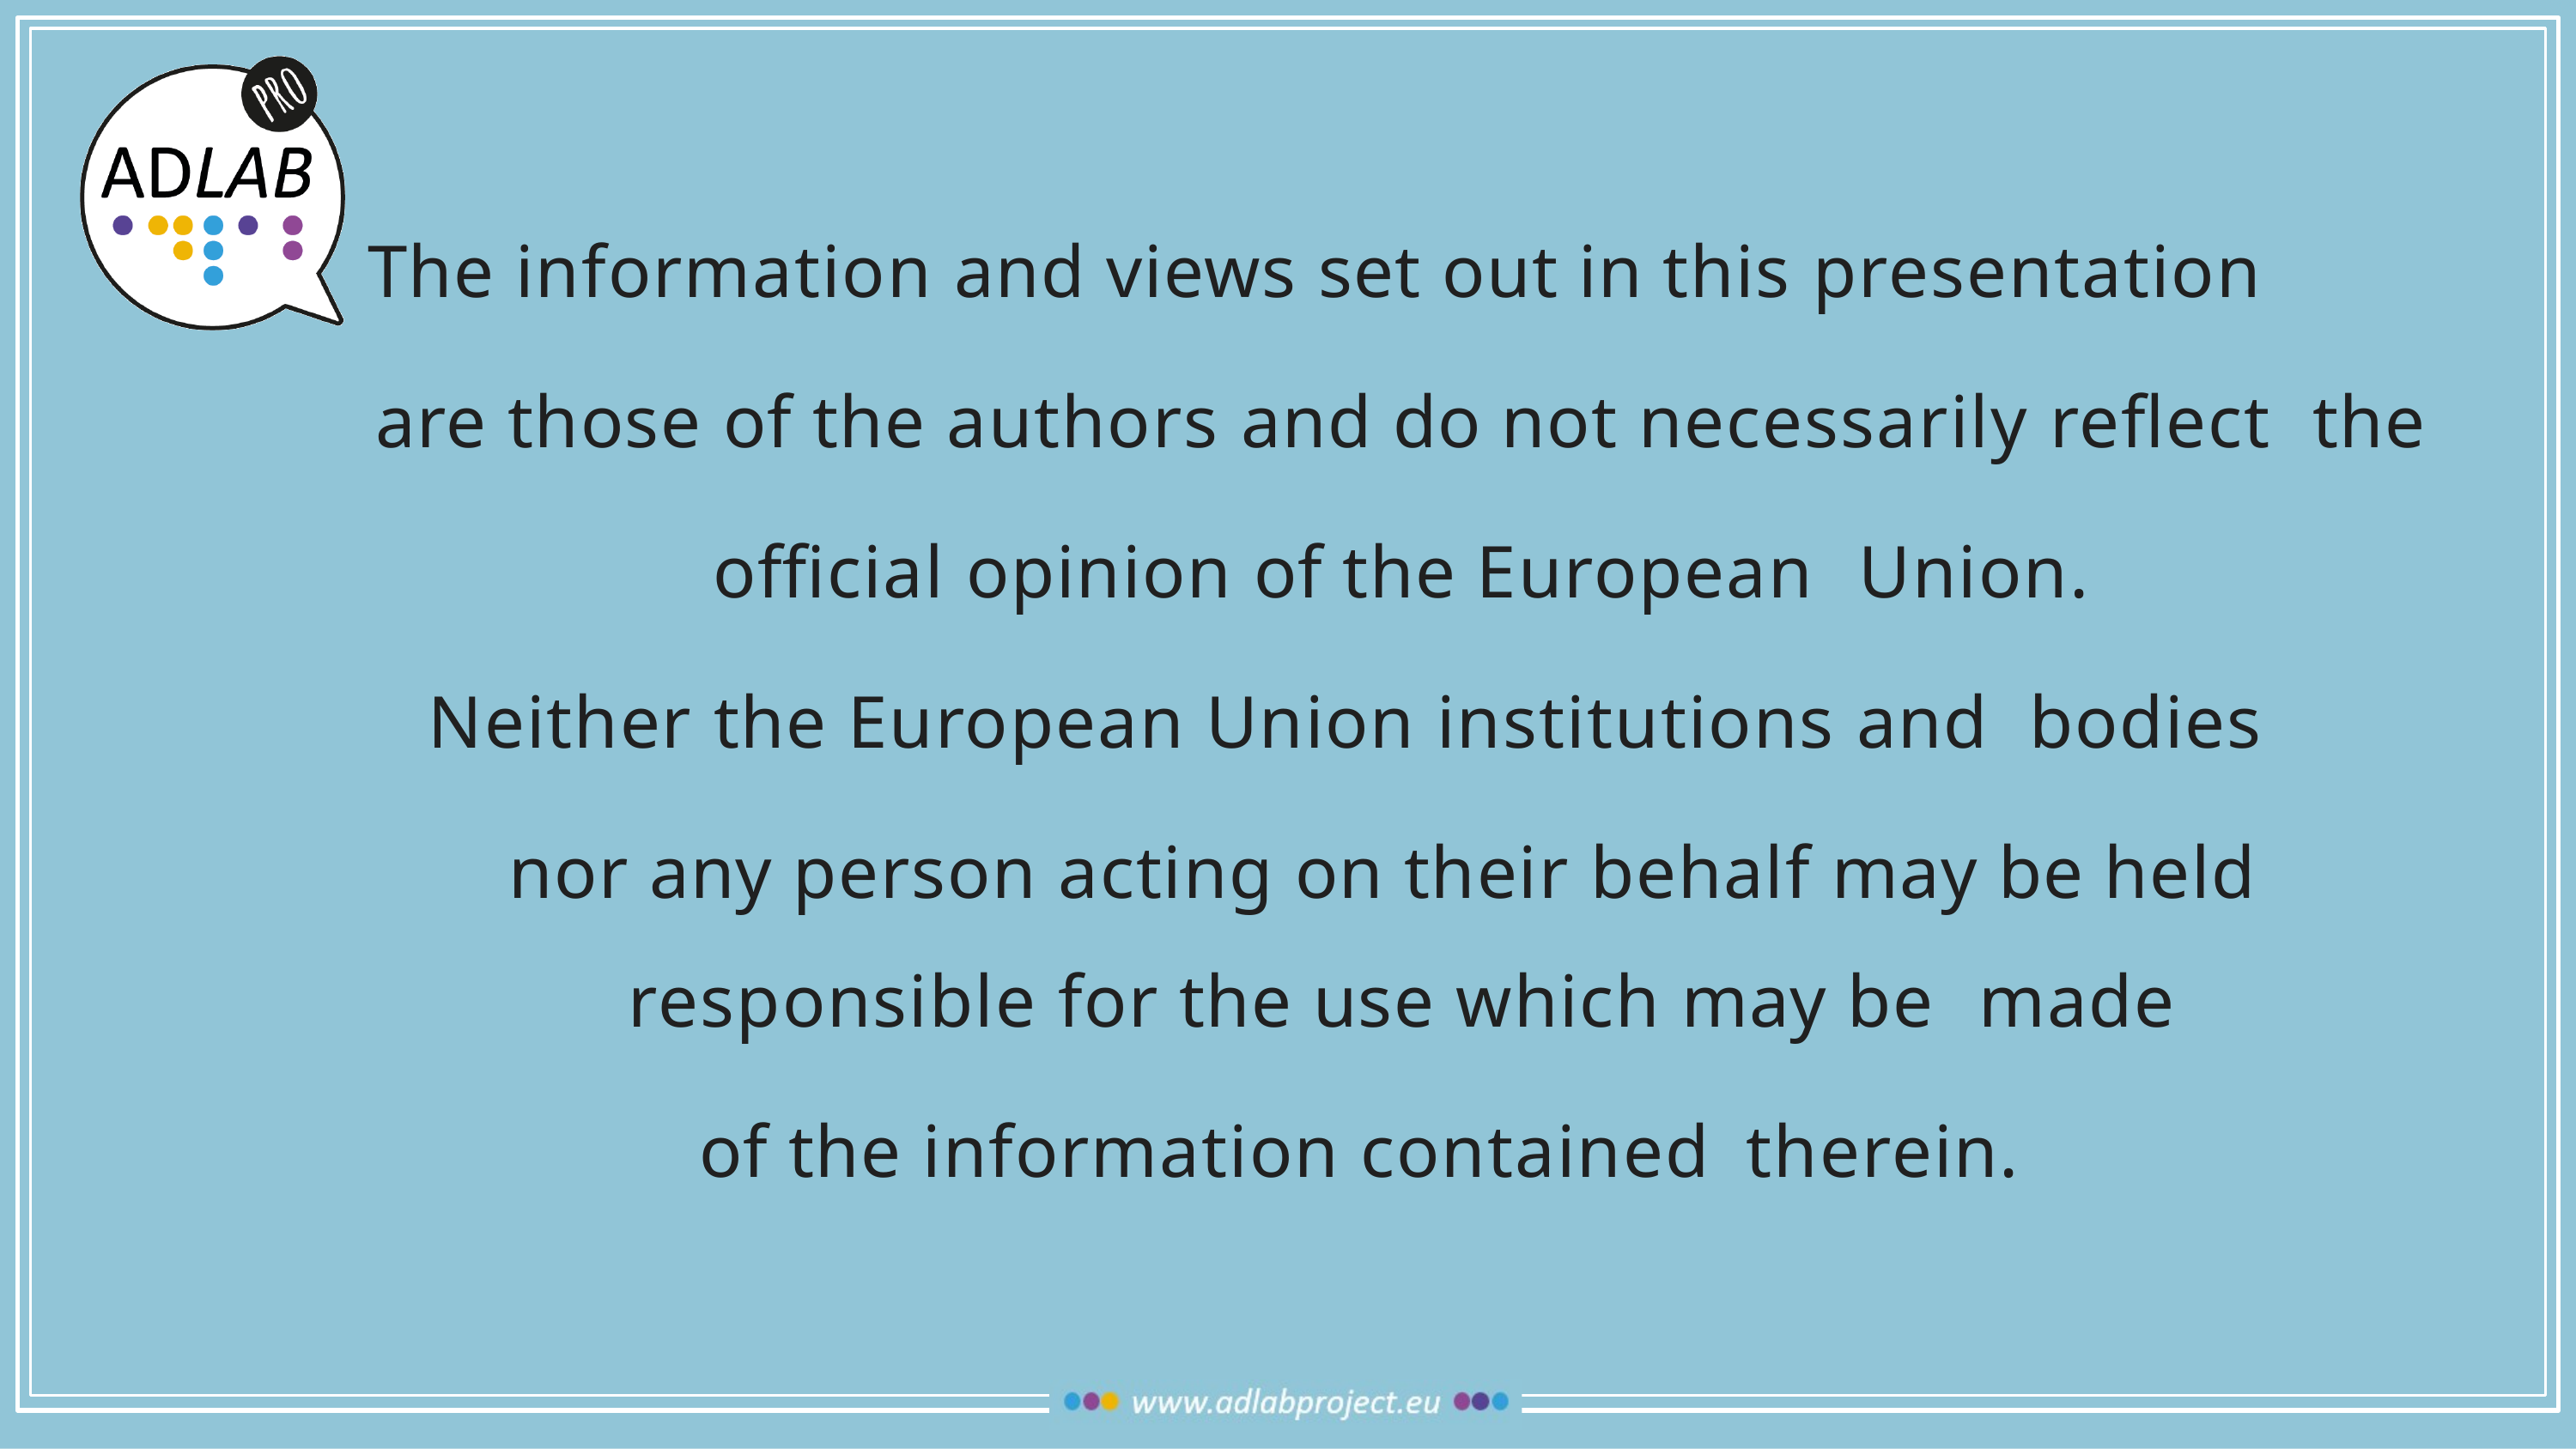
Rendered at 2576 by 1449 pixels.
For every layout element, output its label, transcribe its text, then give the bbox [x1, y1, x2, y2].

picture [72, 49, 353, 330]
picture [1049, 1379, 1522, 1430]
text_box The information and views set out in this presentation are those of the authors and do not necessarily reflect the official opinion of the European Union. Neither the European Union institutions and bodies nor any person acting on their behalf may be held responsible for the use which may be made of the information contained therein. [361, 224, 2441, 1191]
